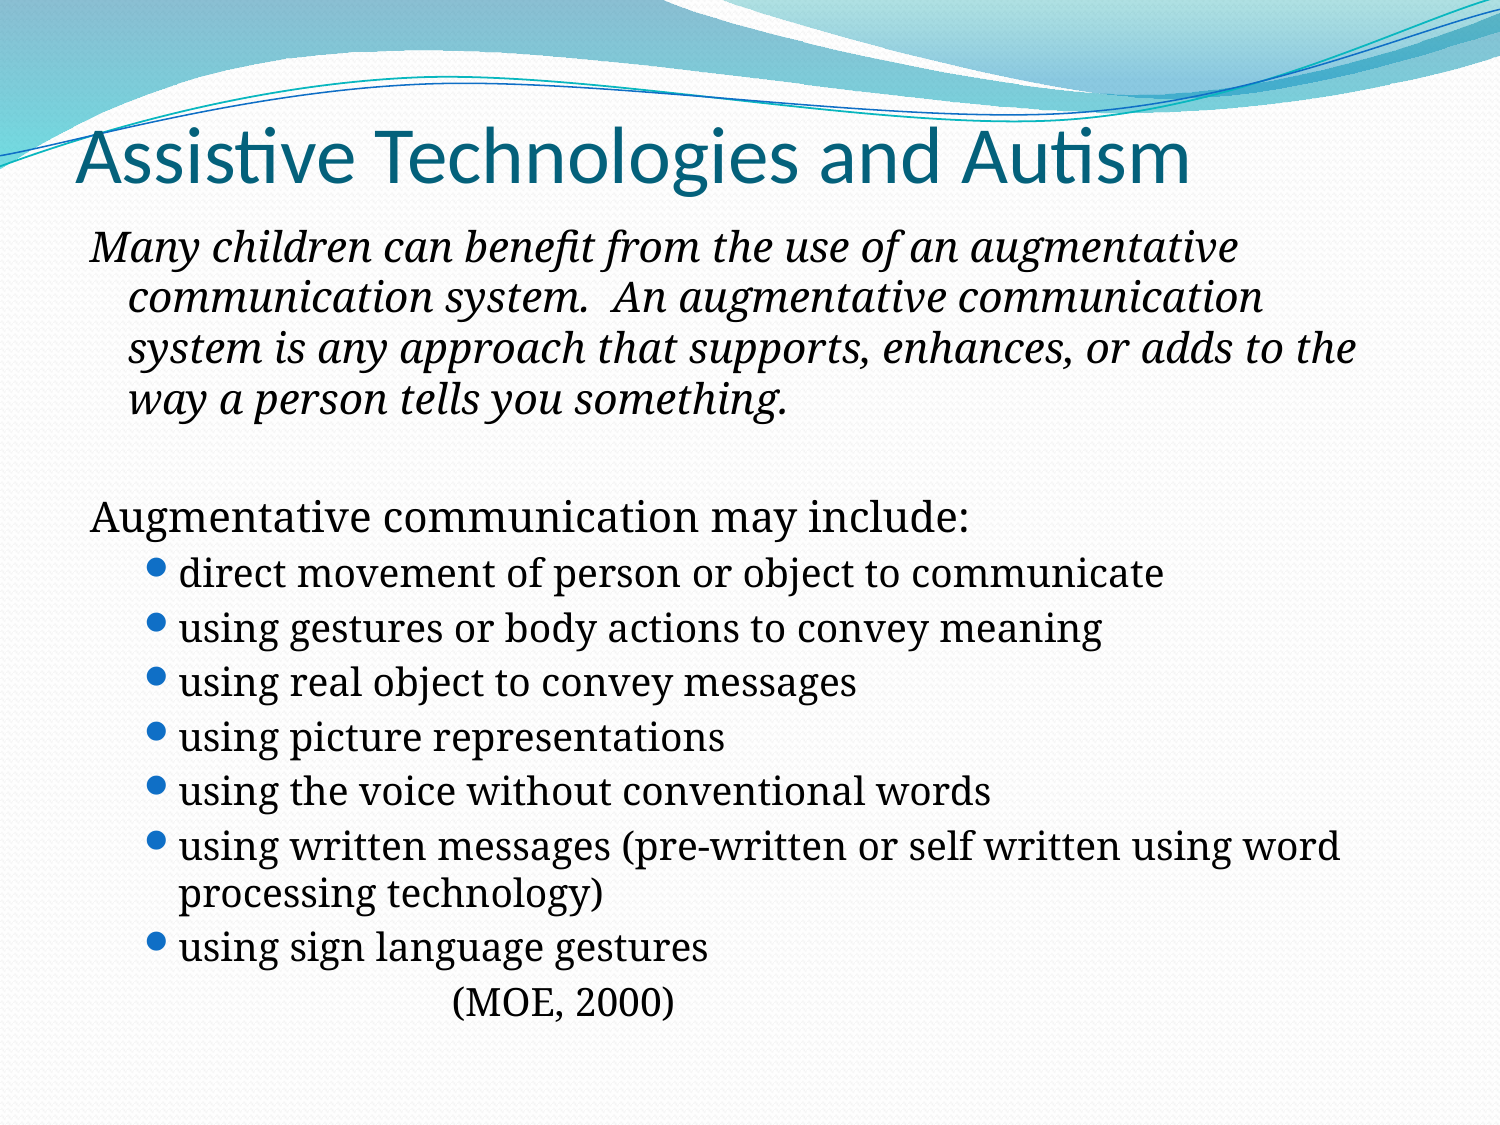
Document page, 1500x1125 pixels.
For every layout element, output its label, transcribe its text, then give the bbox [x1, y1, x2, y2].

title Assistive Technologies and Autism [75, 37, 1425, 200]
list Many children can benefit from the use of an augmentative communication system. An augmentative communication system is any approach that supports, enhances, or adds to the way a person tells you something. Augmentative communication may include: direct movement of person or object to communicate using gestures or body actions to convey meaning using real object to convey messages using picture representations using the voice without conventional words using written messages (pre-written or self written using word processing technology) using sign language gestures (MOE, 2000) [75, 212, 1425, 1038]
